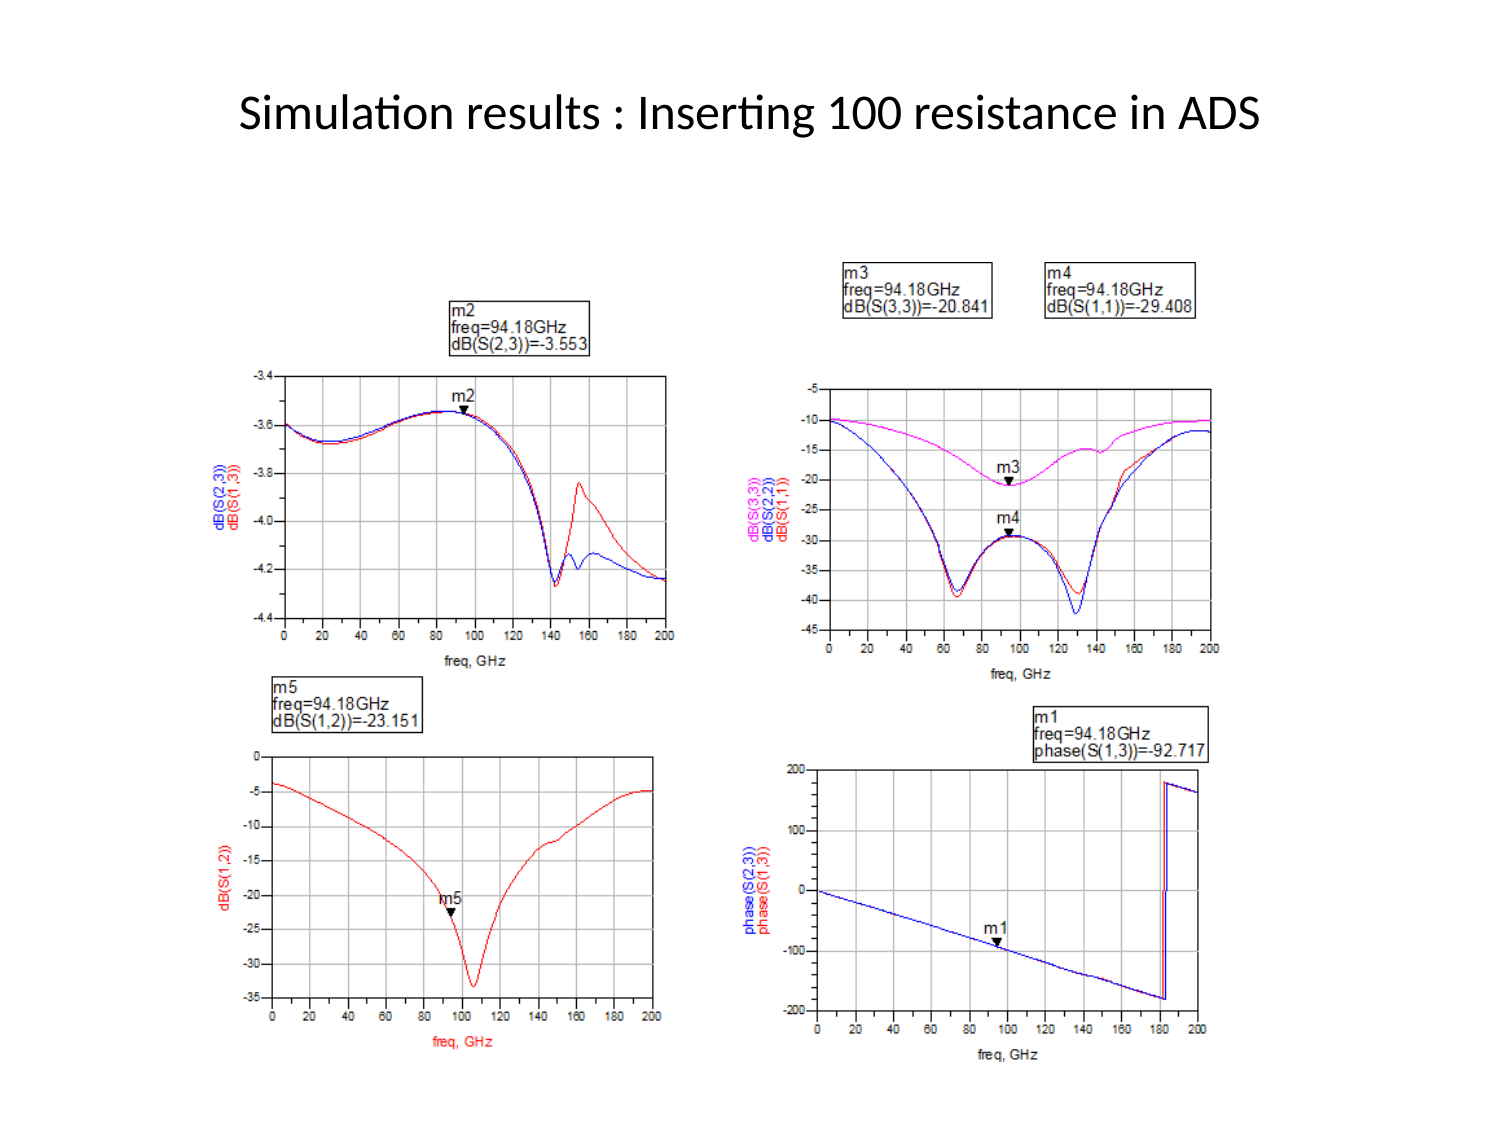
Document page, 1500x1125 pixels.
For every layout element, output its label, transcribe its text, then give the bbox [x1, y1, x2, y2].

title Simulation results : Inserting 100 resistance in ADS [75, 45, 1425, 175]
picture [149, 262, 1266, 1071]
